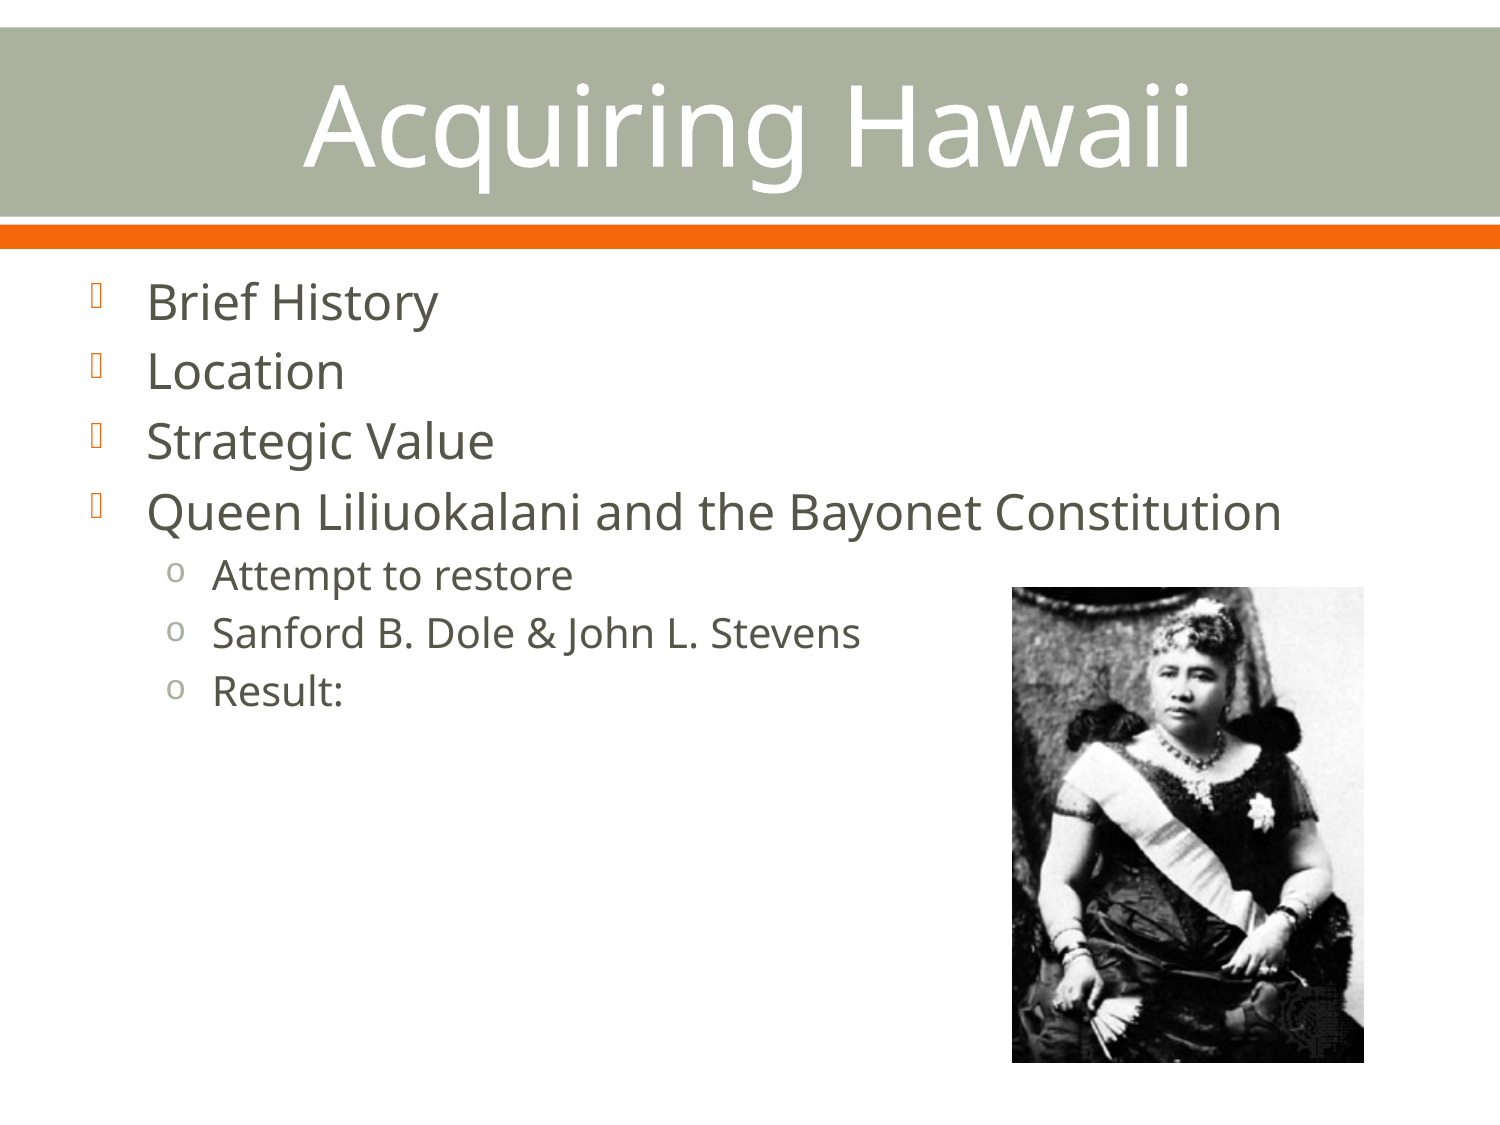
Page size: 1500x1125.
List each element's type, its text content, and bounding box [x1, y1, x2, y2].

list Brief History Location Strategic Value Queen Liliuokalani and the Bayonet Constitution Attempt to restore Sanford B. Dole & John L. Stevens Result: [75, 262, 1425, 1005]
picture [1012, 587, 1365, 1063]
title Acquiring Hawaii [75, 29, 1425, 213]
